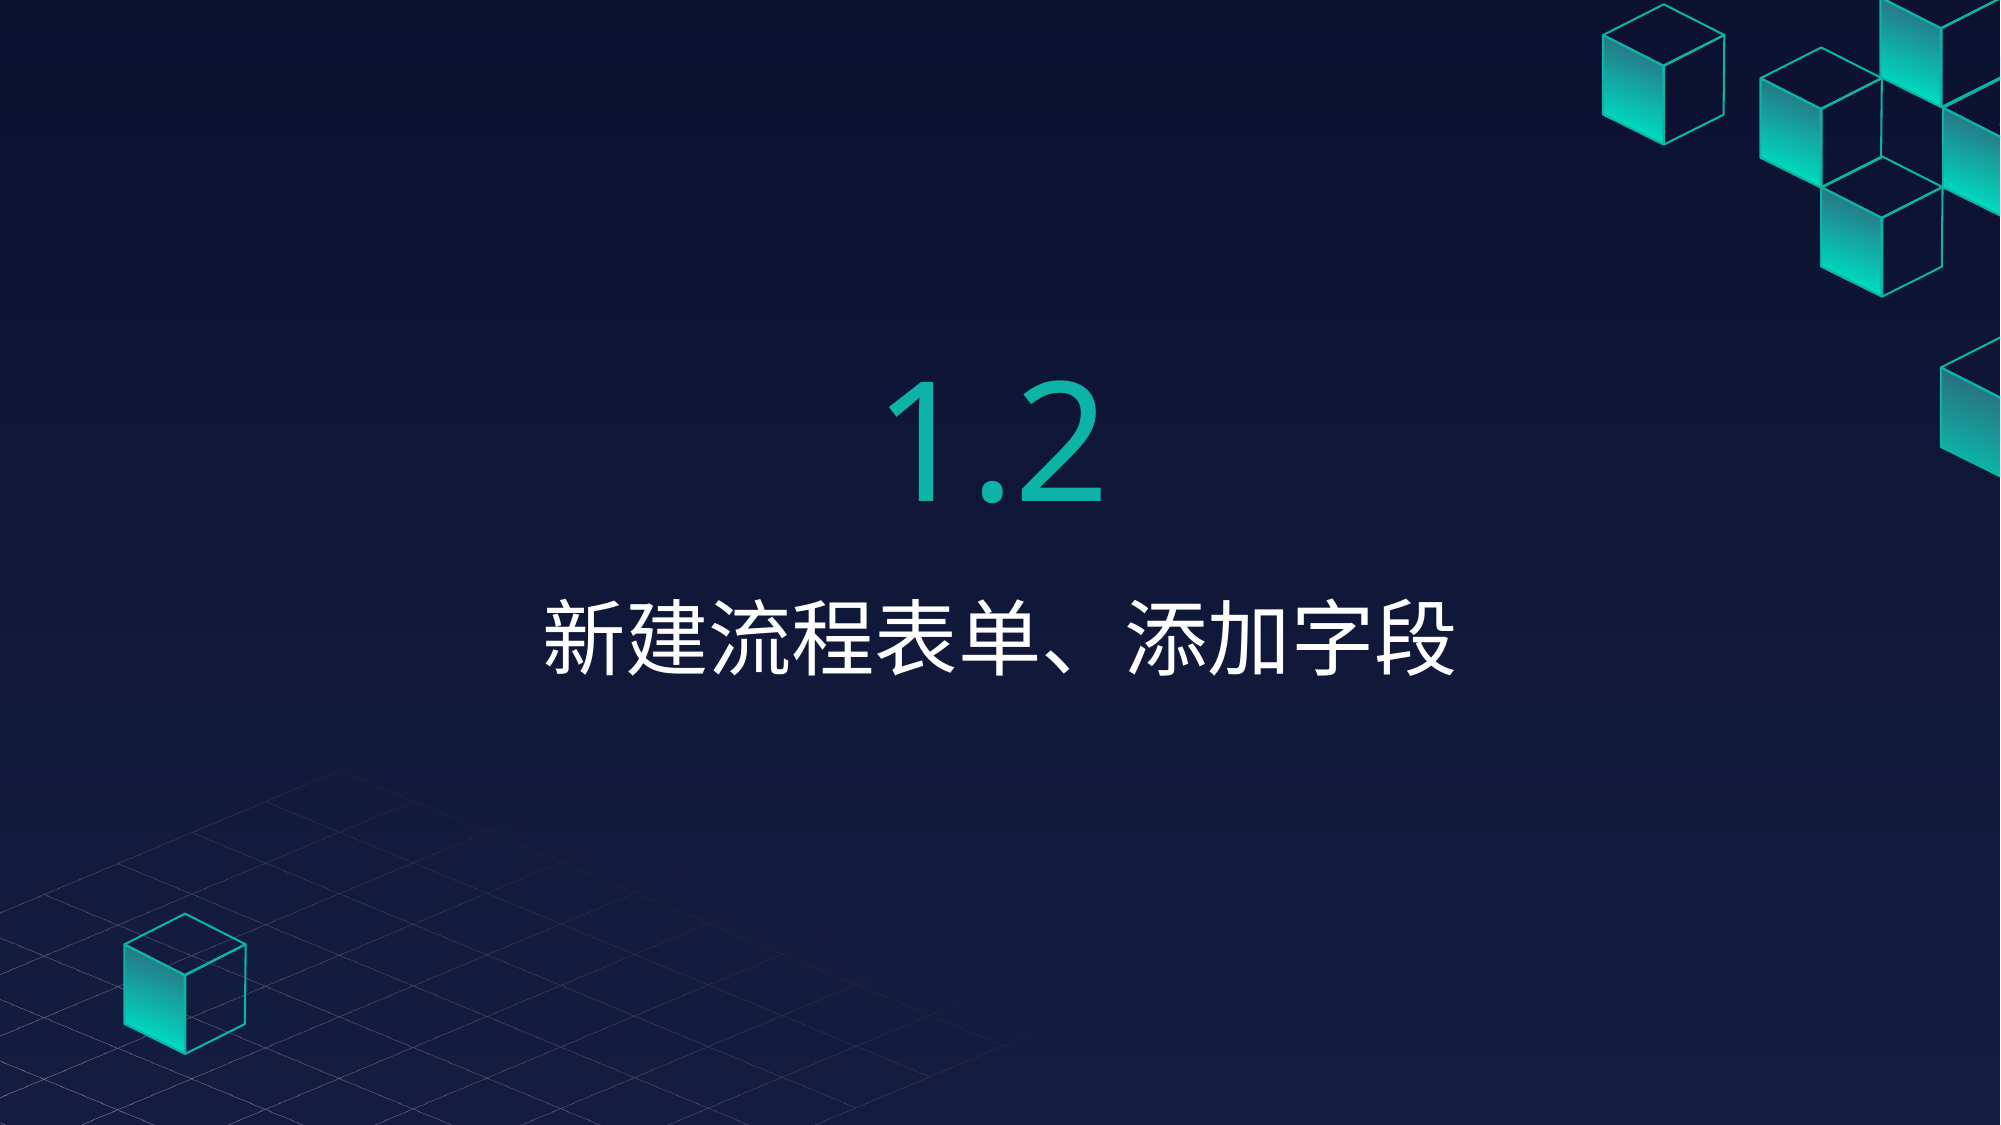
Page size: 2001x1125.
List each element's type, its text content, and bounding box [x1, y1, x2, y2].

picture [0, 739, 1078, 1125]
text_box 1.2 [860, 327, 1140, 542]
text_box 新建流程表单、添加字段 [520, 579, 1480, 694]
